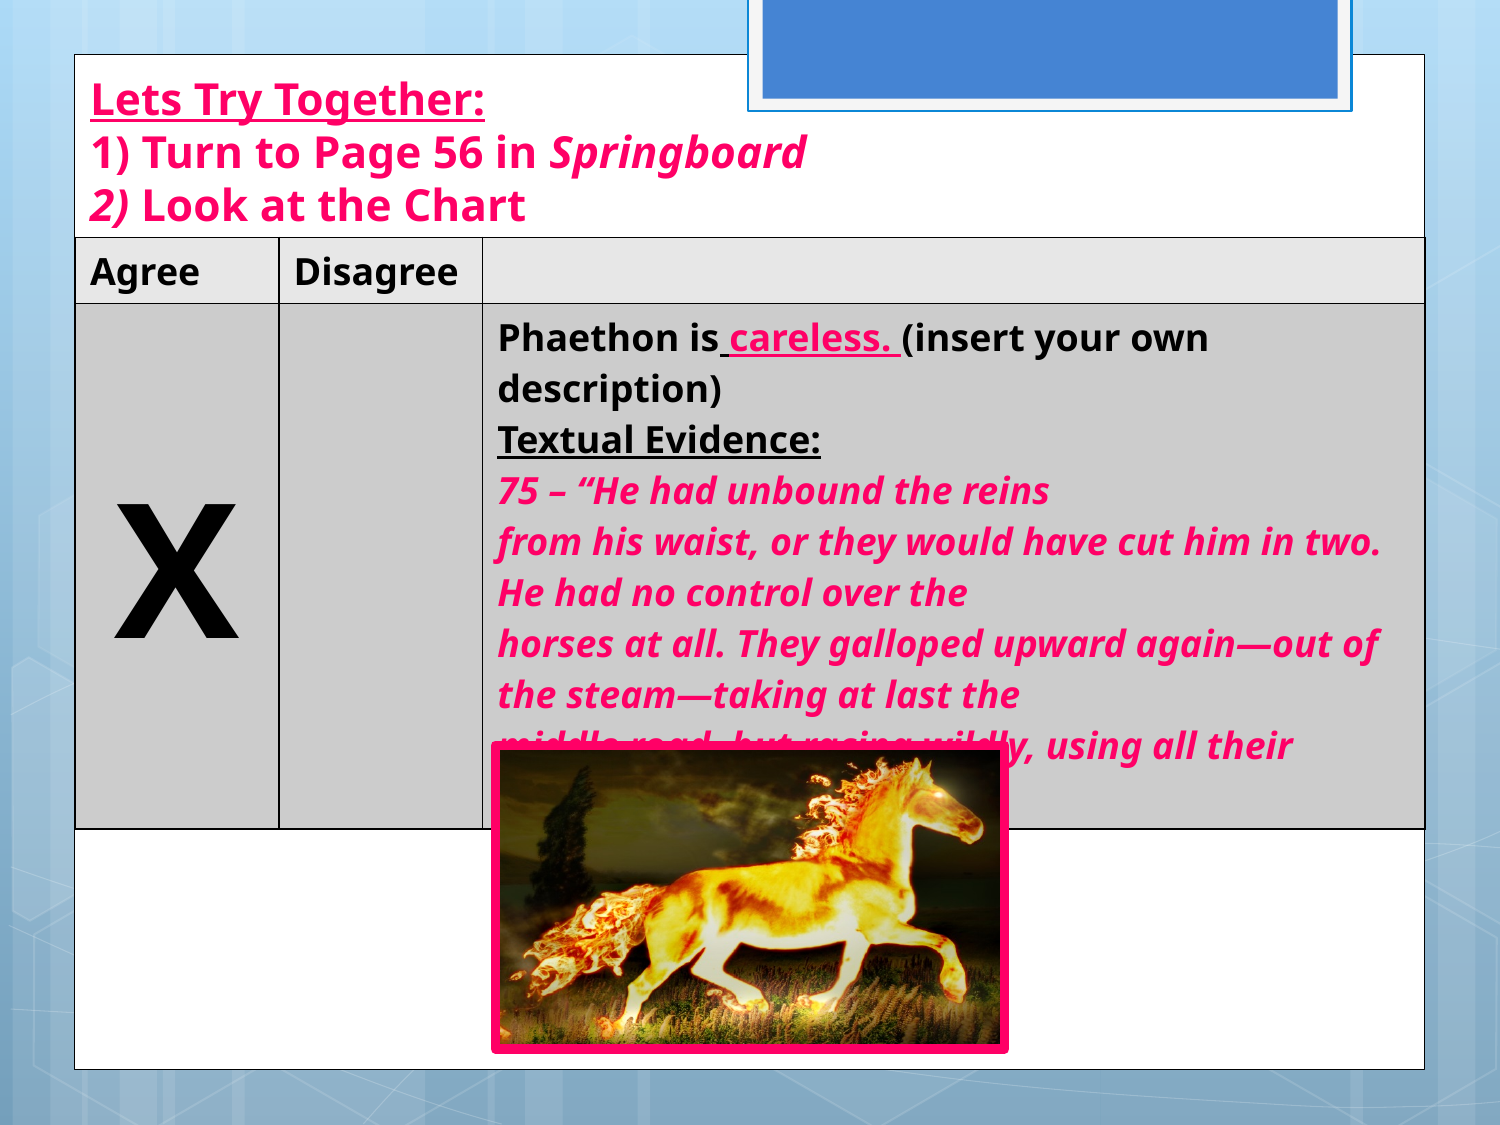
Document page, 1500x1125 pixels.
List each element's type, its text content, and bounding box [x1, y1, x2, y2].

title Lets Try Together: 1) Turn to Page 56 in Springboard 2) Look at the Chart [75, 62, 1425, 237]
table_header [483, 238, 1424, 303]
table_header Disagree [280, 238, 482, 303]
picture [499, 749, 1001, 1045]
table_cell [280, 304, 482, 828]
table_header Agree [76, 238, 278, 303]
table_cell Phaethon is careless. (insert your own description) Textual Evidence: 75 – “He had unbound the reins from his waist, or they would have cut him in two. He had no control over the horses at all. They galloped upward again—out of the steam—taking at last the middle road, but racing wildly, using all their tremendous speed.” [483, 304, 1424, 828]
table_cell X [76, 304, 278, 828]
